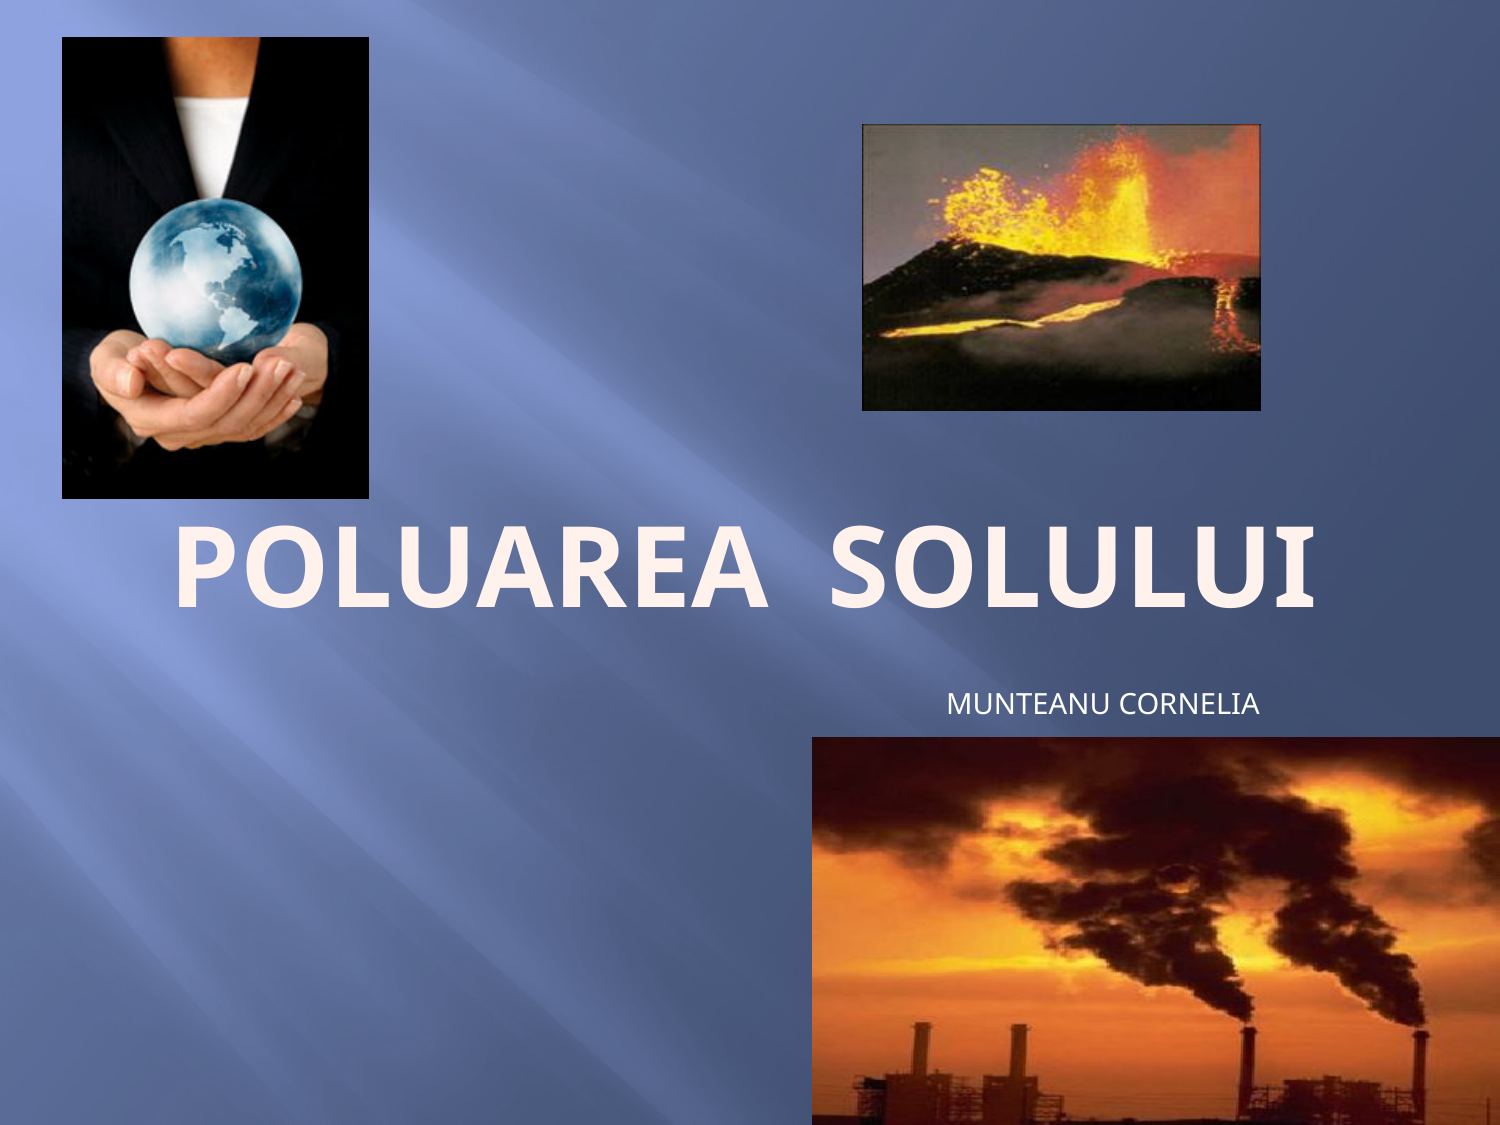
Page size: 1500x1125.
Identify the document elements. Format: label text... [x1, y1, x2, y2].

subtitle MUNTEANU CORNELIA [225, 638, 1275, 834]
picture [812, 737, 1500, 1125]
picture [862, 124, 1262, 412]
text_box POLUAREA SOLULUI [37, 487, 1450, 638]
picture [62, 37, 369, 499]
